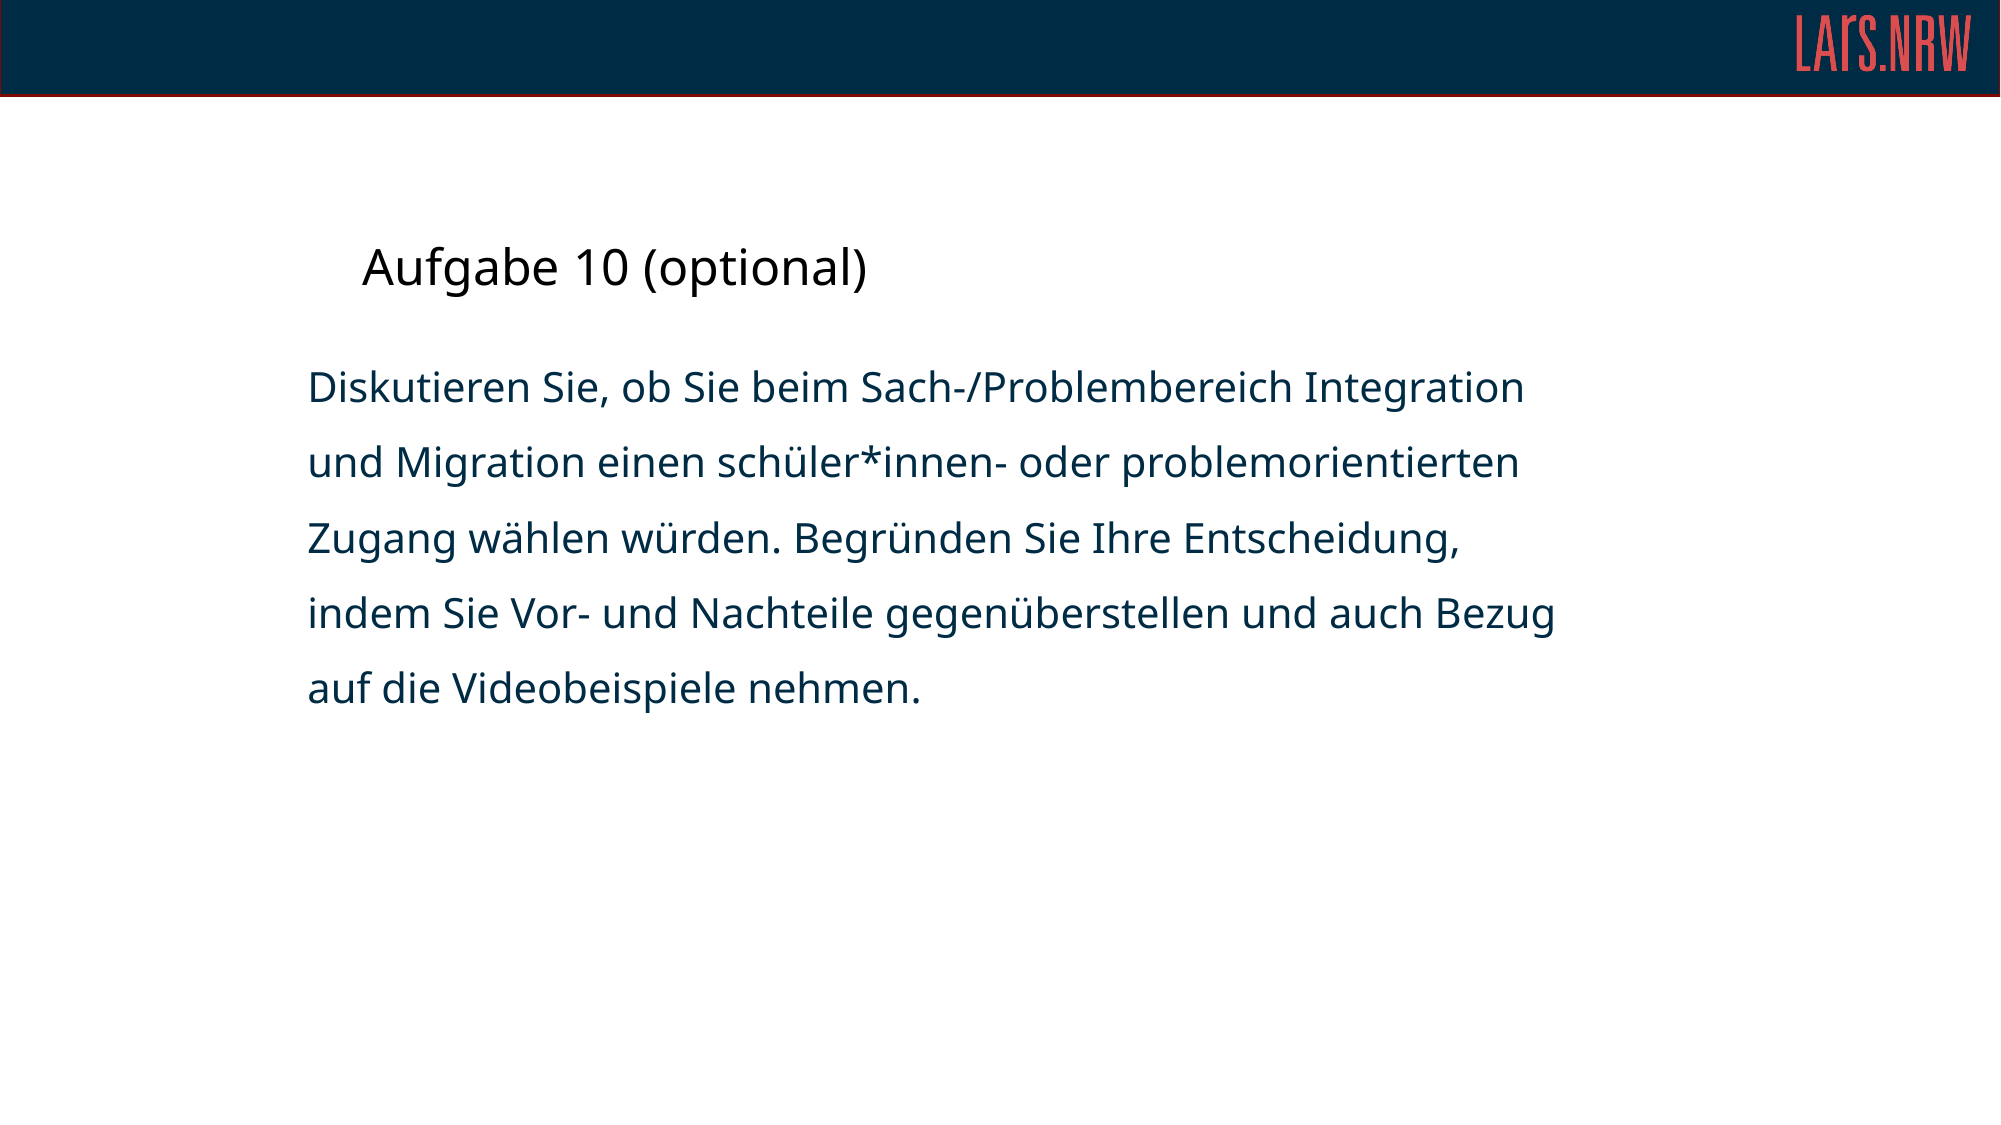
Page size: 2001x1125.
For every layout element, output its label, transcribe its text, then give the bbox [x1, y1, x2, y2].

title Aufgabe 10 (optional) [347, 210, 885, 328]
picture [1779, 3, 1977, 86]
list Diskutieren Sie, ob Sie beim Sach-/Problembereich Integration und Migration einen schüler*innen- oder problemorientierten Zugang wählen würden. Begründen Sie Ihre Entscheidung, indem Sie Vor- und Nachteile gegenüberstellen und auch Bezug auf die Videobeispiele nehmen. [292, 328, 1593, 775]
